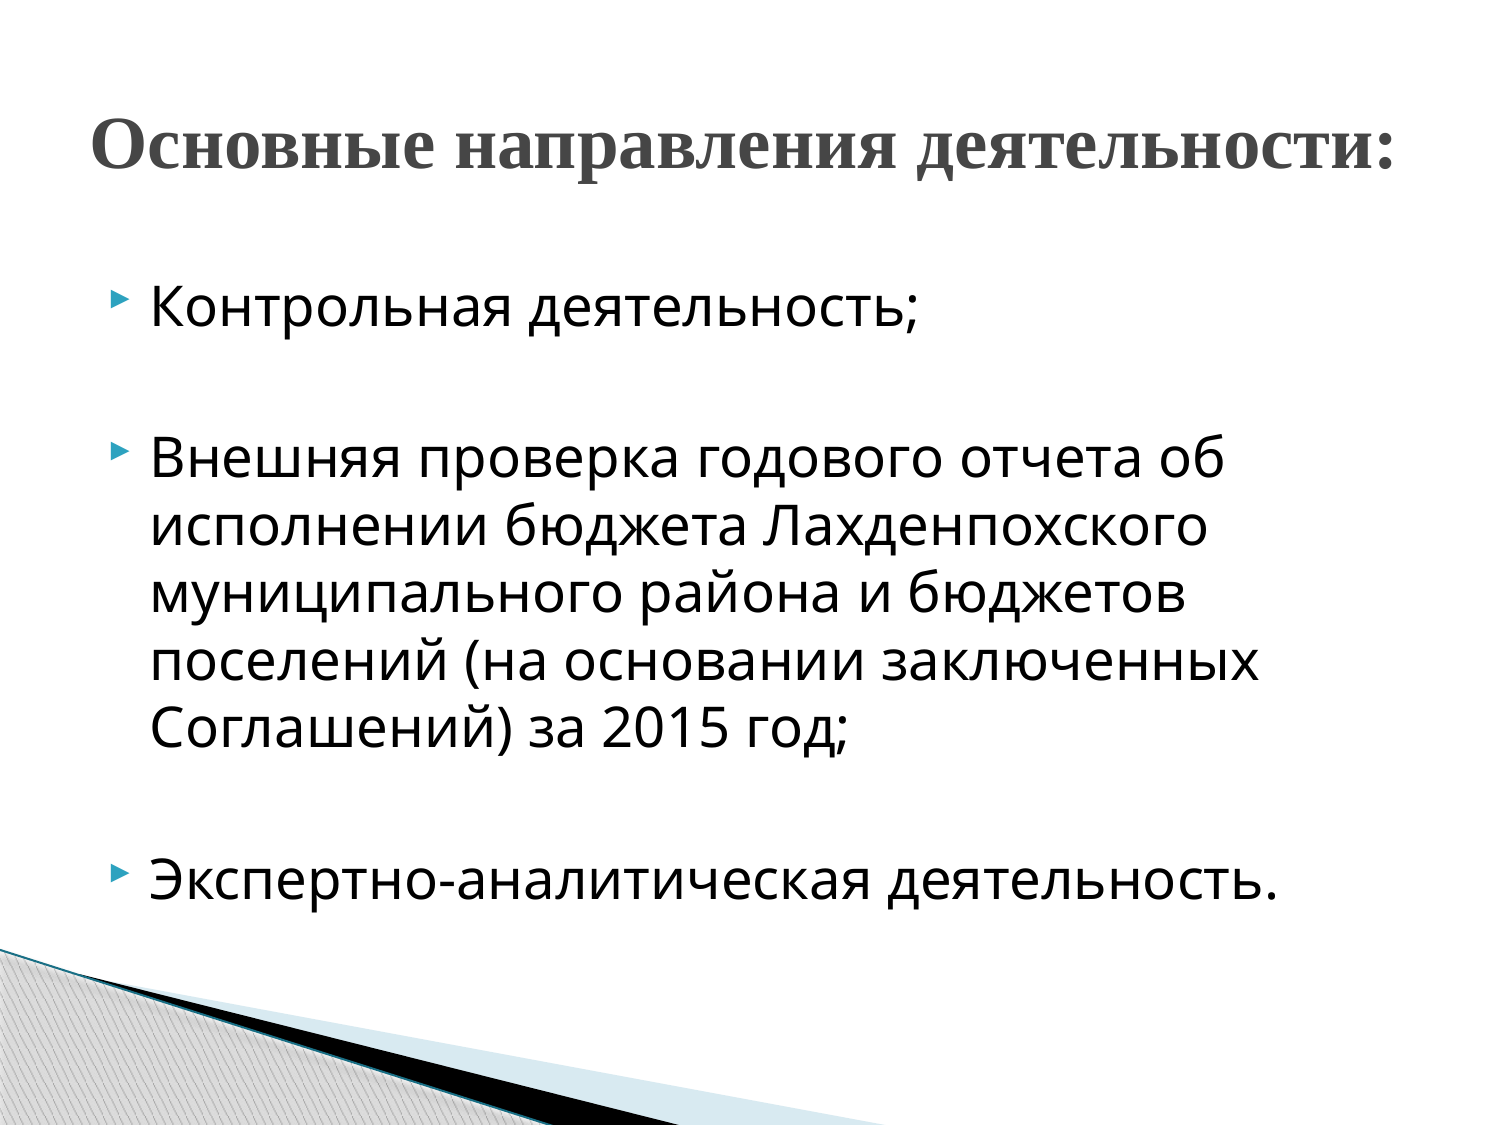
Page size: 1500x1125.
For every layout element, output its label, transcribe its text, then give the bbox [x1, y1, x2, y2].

list Контрольная деятельность; Внешняя проверка годового отчета об исполнении бюджета Лахденпохского муниципального района и бюджетов поселений (на основании заключенных Соглашений) за 2015 год; Экспертно-аналитическая деятельность. [75, 262, 1425, 1055]
title Основные направления деятельности: [75, 45, 1425, 233]
